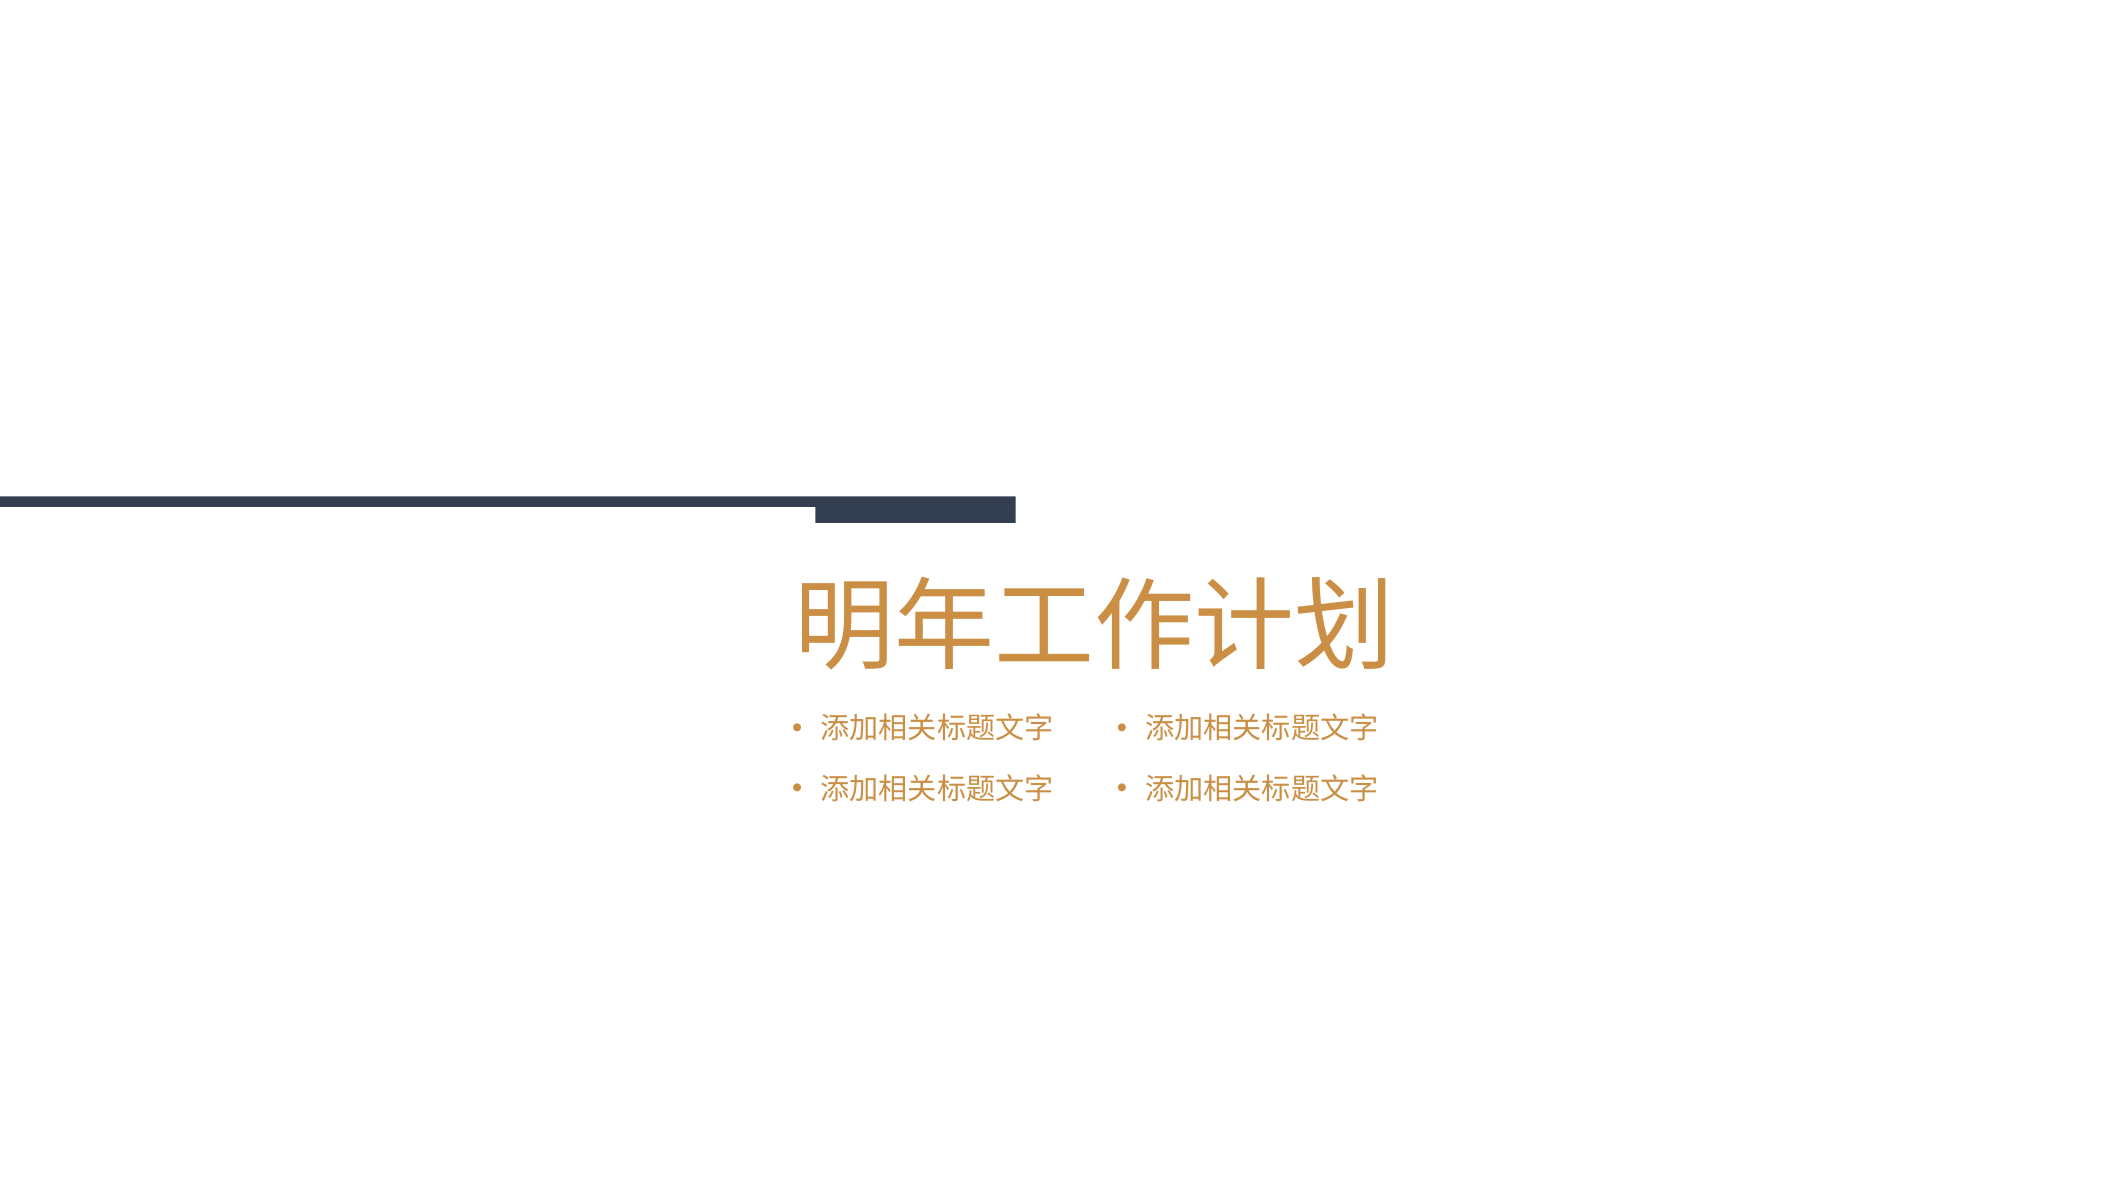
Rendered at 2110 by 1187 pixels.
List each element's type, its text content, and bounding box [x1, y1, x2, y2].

text_box 明年工作计划 [794, 561, 1409, 682]
text_box 添加相关标题文字 [777, 762, 1102, 813]
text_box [0, 496, 1016, 523]
text_box 添加相关标题文字 [1102, 702, 1508, 752]
text_box 添加相关标题文字 [777, 702, 1102, 752]
text_box 添加相关标题文字 [1102, 762, 1508, 813]
